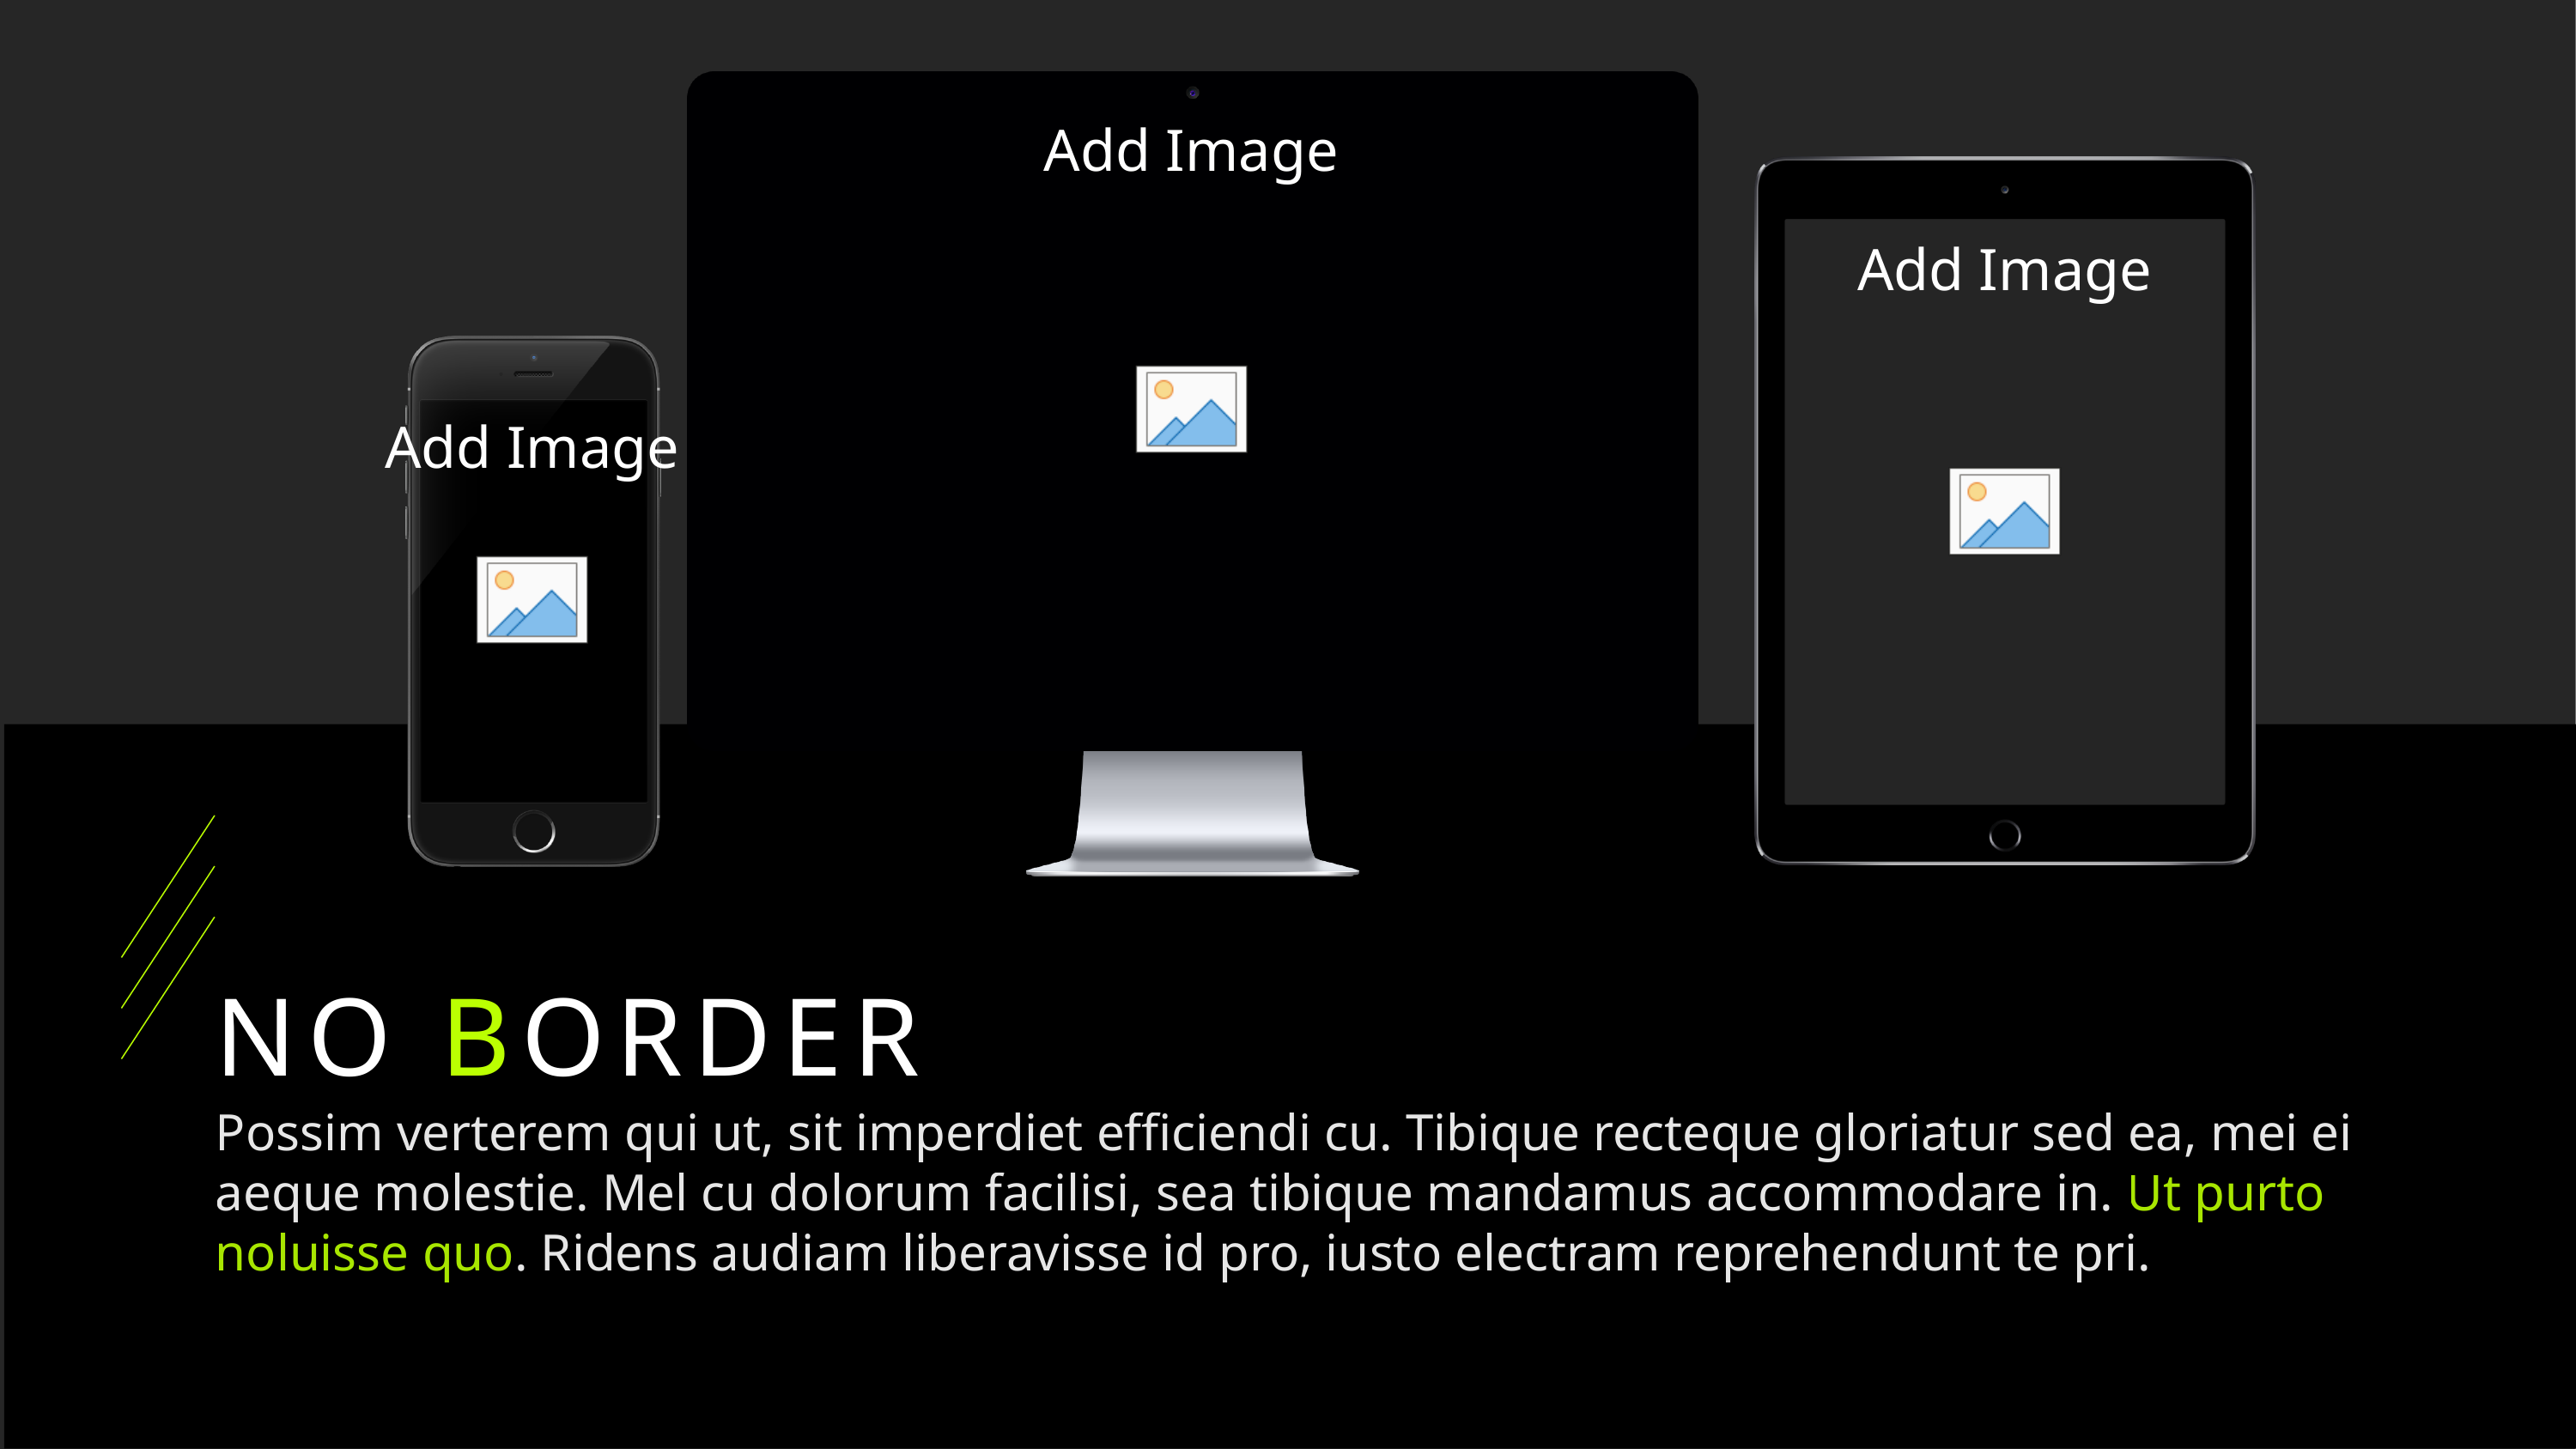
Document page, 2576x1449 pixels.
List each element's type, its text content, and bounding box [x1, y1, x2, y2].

list Possim verterem qui ut, sit imperdiet efficiendi cu. Tibique recteque gloriatur sed ea, mei ei aeque molestie. Mel cu dolorum facilisi, sea tibique mandamus accommodare in. Ut purto noluisse quo. Ridens audiam liberavisse id pro, iusto electram reprehendunt te pri. [192, 1088, 2475, 1363]
picture [405, 71, 2256, 897]
picture [405, 440, 410, 451]
title NO BORDER [192, 957, 2475, 1088]
